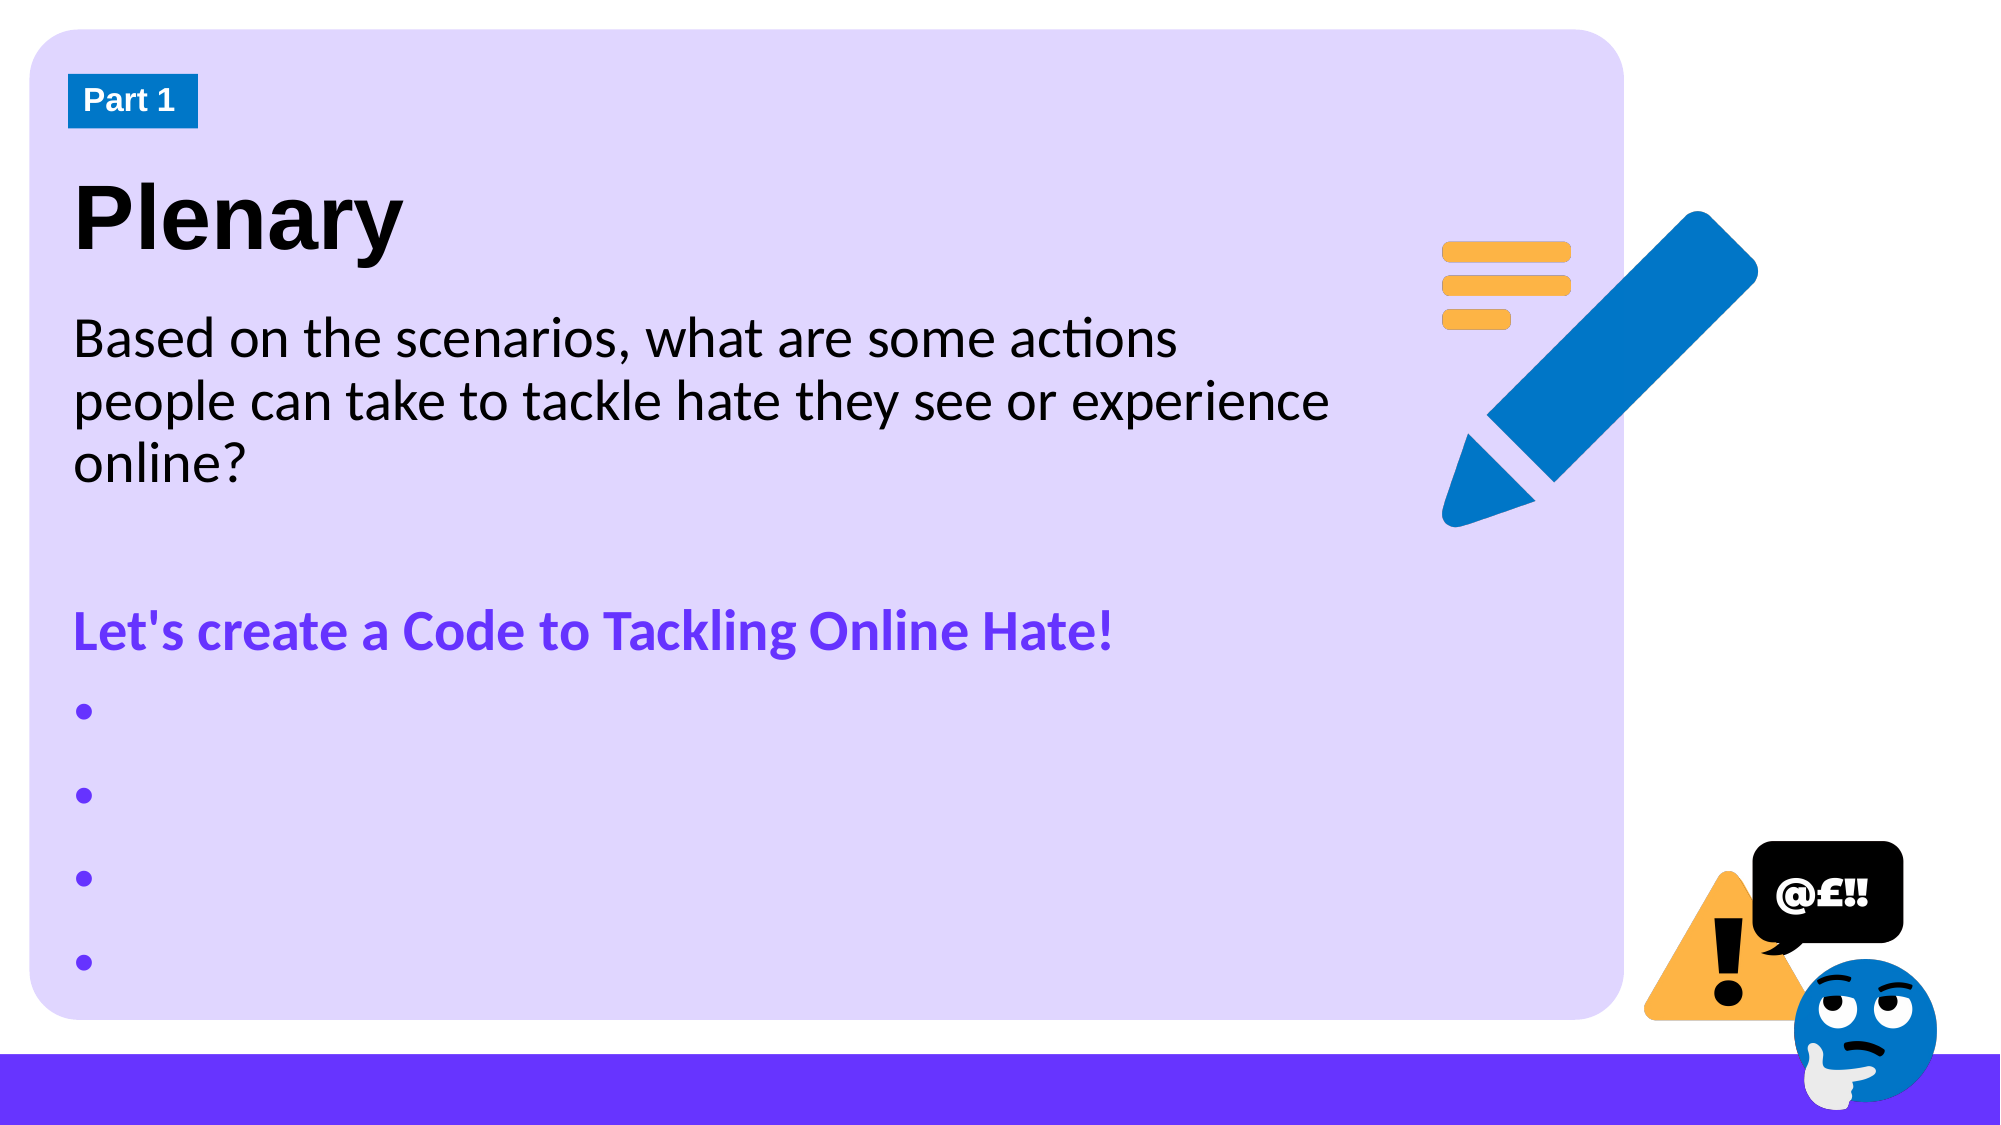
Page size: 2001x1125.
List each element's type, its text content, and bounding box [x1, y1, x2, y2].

picture [0, 0, 2000, 1125]
list Based on the scenarios, what are some actions people can take to tackle hate they see or experience online? Let's create a Code to Tackling Online Hate! [59, 299, 1358, 1014]
text_box [28, 28, 1625, 1021]
text_box Plenary [59, 59, 1857, 278]
